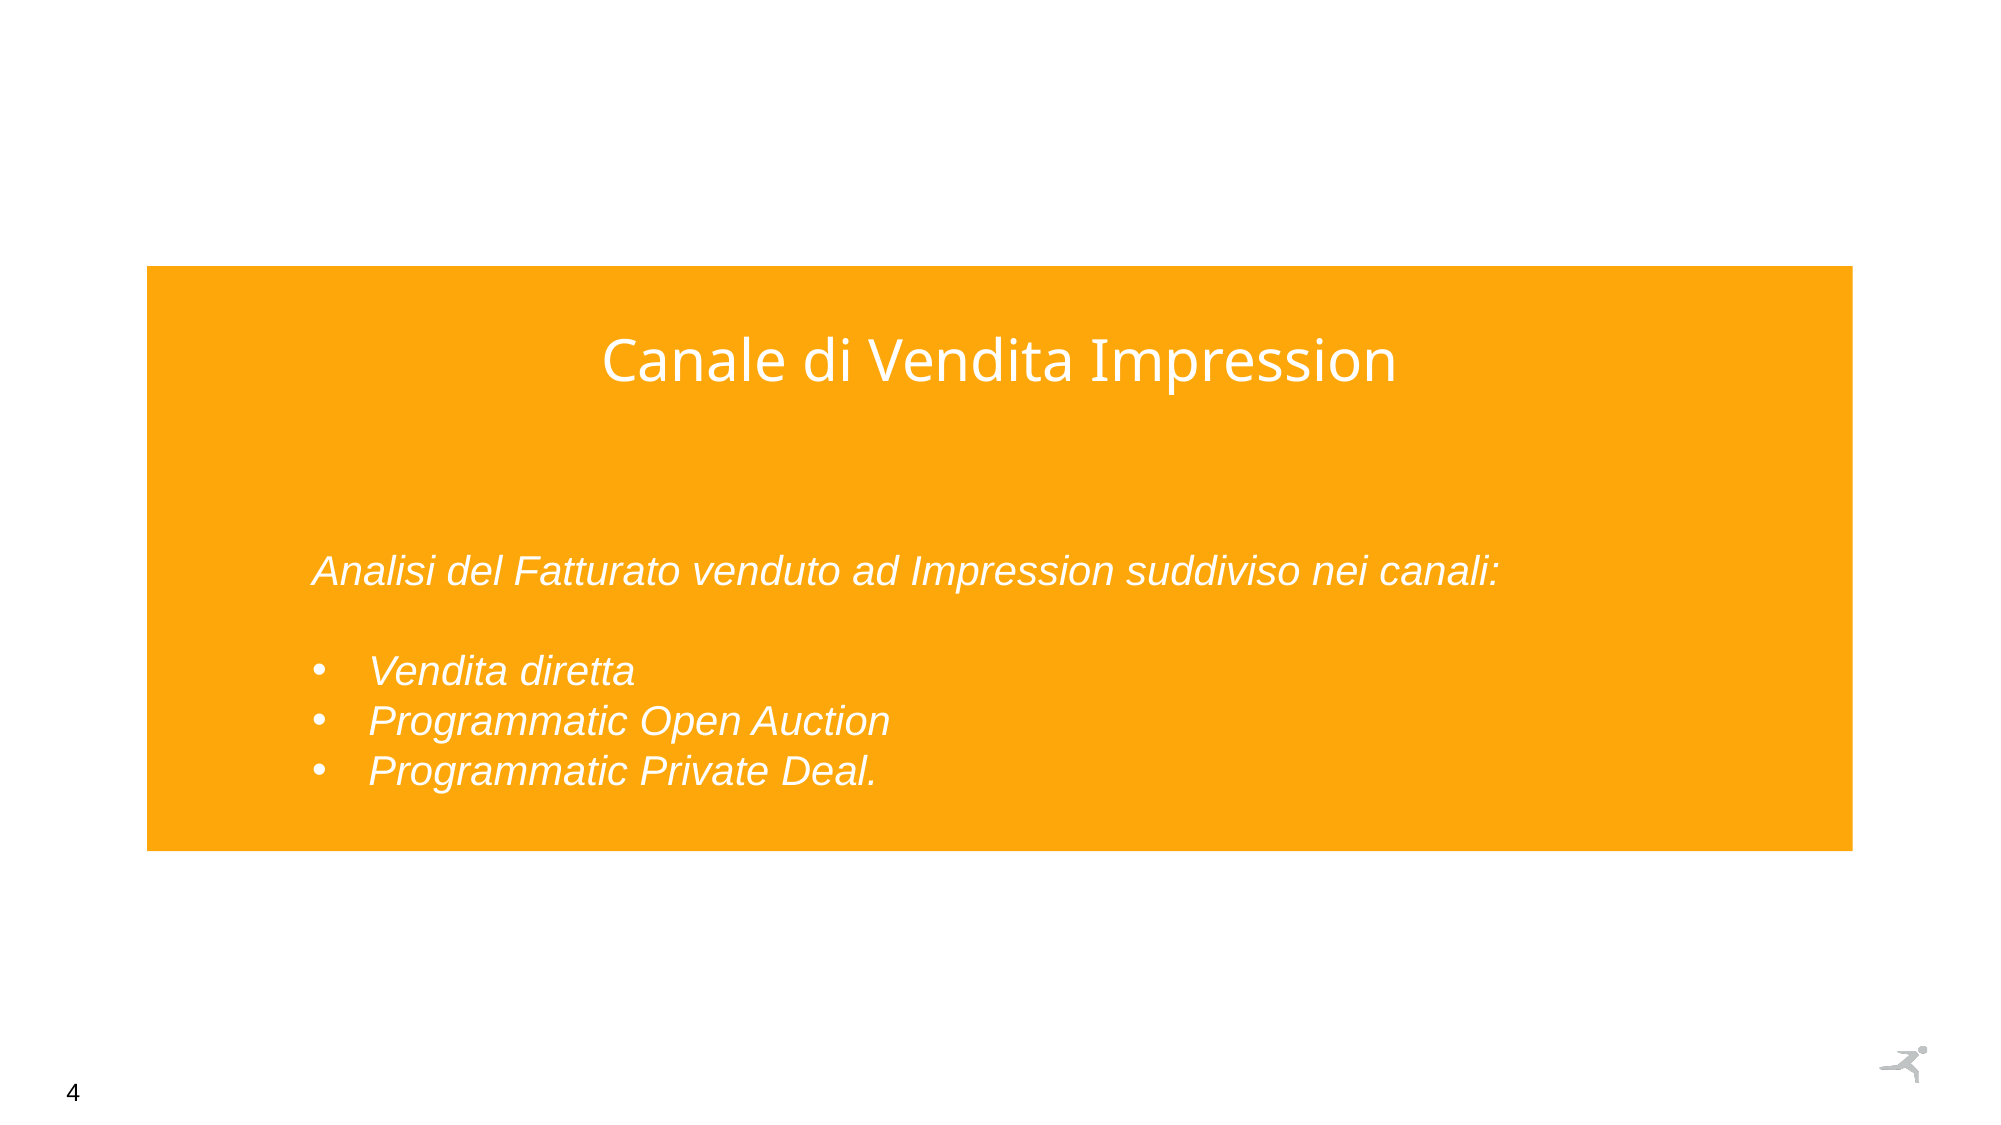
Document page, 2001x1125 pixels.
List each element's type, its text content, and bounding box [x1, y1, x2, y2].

text_box Canale di Vendita Impression Analisi del Fatturato venduto ad Impression suddiviso nei canali: Vendita diretta Programmatic Open Auction Programmatic Private Deal. [147, 266, 1853, 852]
slide_number 4 [0, 1061, 96, 1122]
